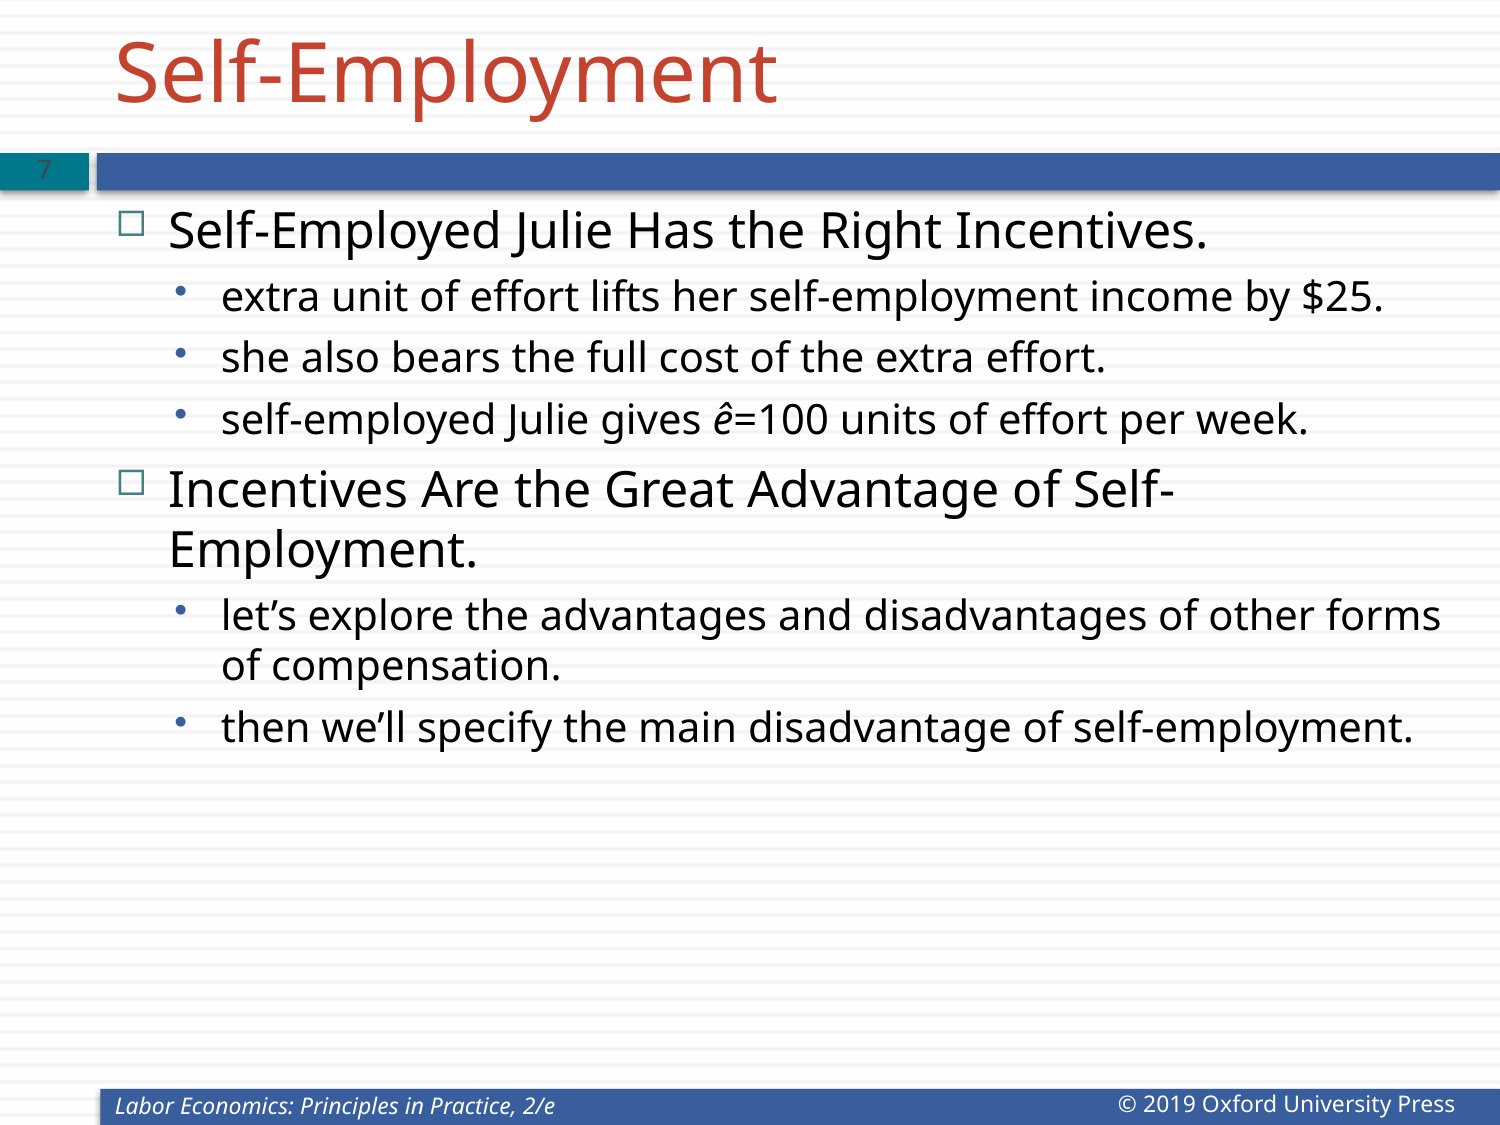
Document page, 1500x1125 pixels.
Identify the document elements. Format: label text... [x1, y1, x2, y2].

list Self-Employed Julie Has the Right Incentives. extra unit of effort lifts her self-employment income by $25. she also bears the full cost of the extra effort. self-employed Julie gives ê=100 units of effort per week. Incentives Are the Great Advantage of Self-Employment. let’s explore the advantages and disadvantages of other forms of compensation. then we’ll specify the main disadvantage of self-employment. [101, 190, 1473, 1084]
title Self-Employment [99, 1, 1472, 136]
slide_number Labor Economics: Principles in Practice, 2/e [99, 1090, 745, 1125]
footer © 2019 Oxford University Press [825, 1090, 1471, 1125]
slide_number 6 [0, 153, 89, 191]
